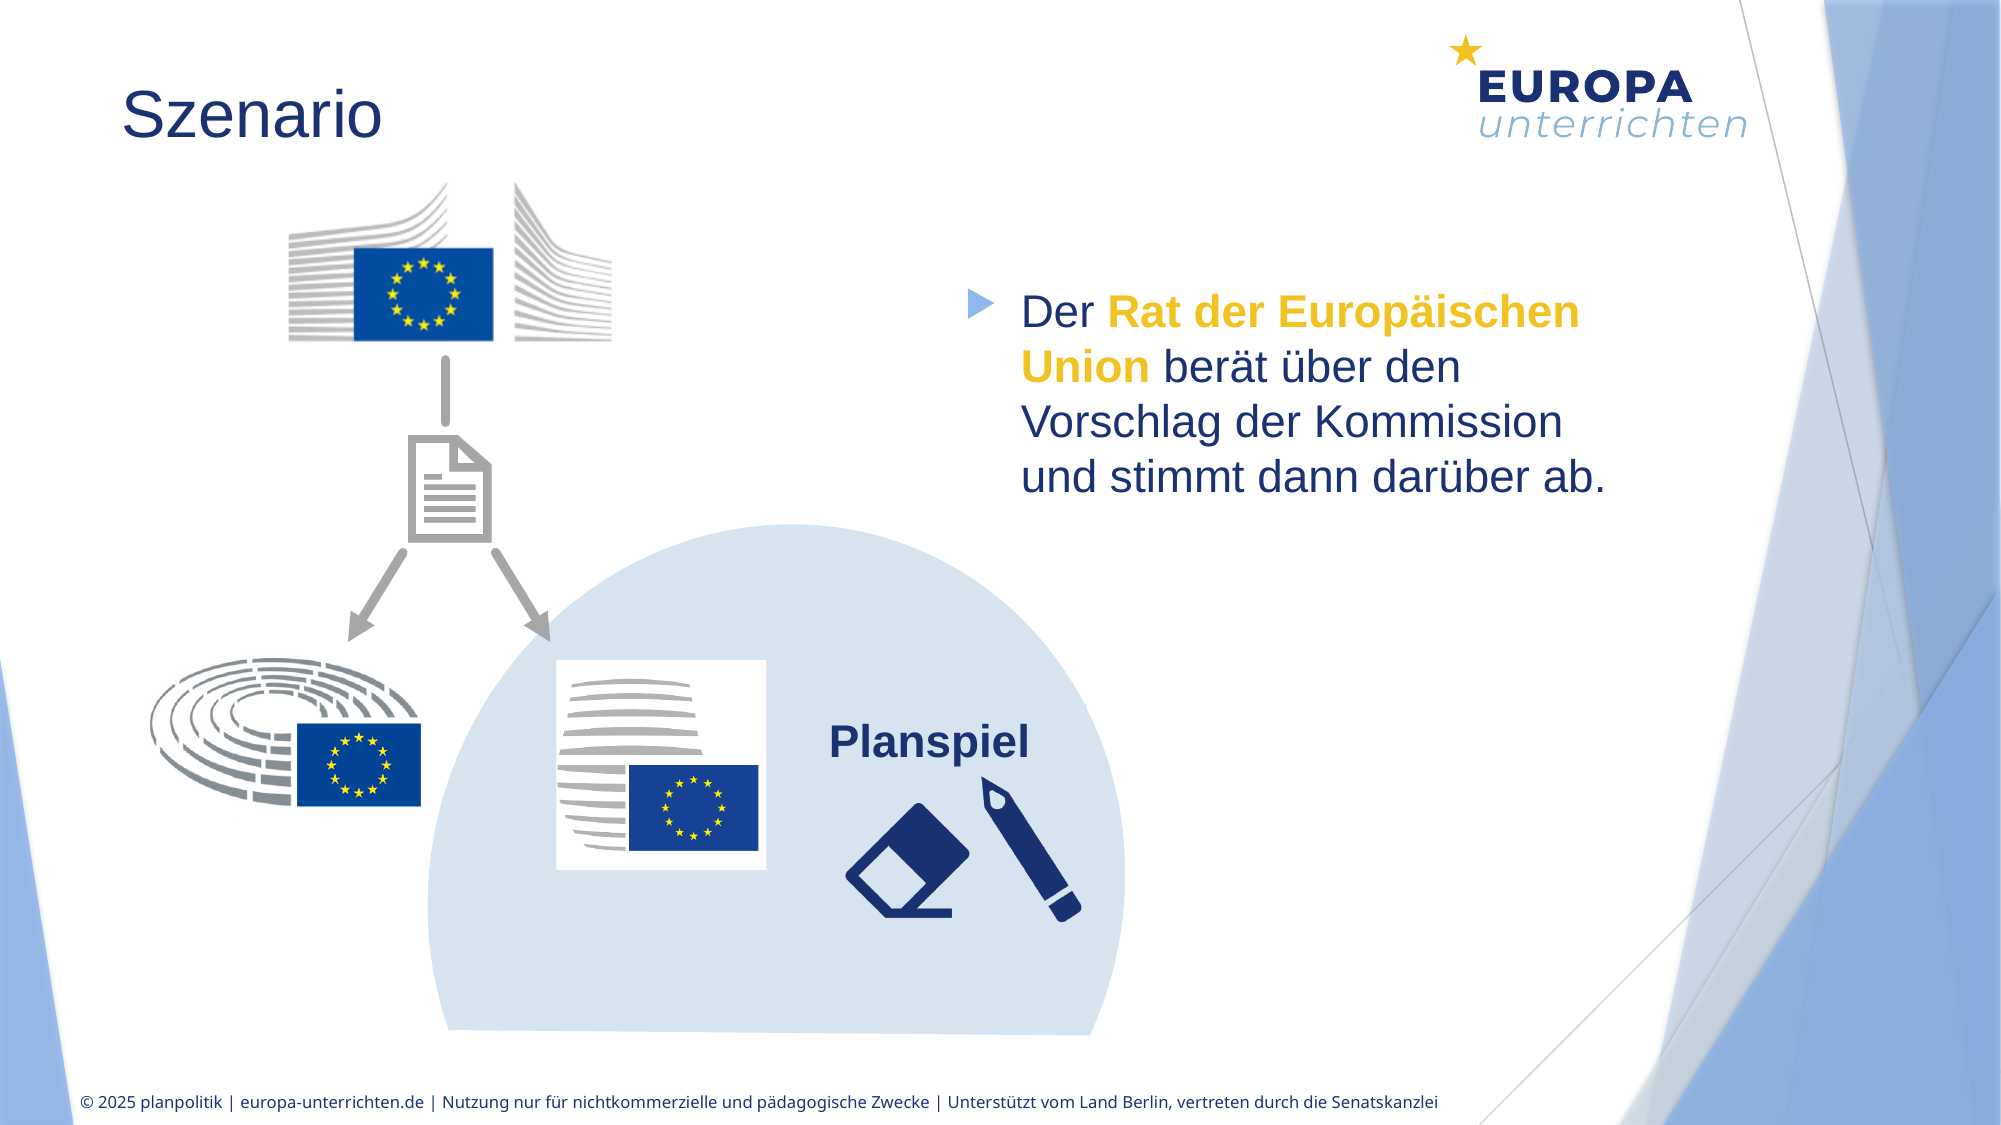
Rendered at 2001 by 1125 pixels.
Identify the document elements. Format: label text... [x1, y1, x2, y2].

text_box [347, 552, 404, 643]
picture [555, 659, 767, 871]
picture [82, 644, 438, 818]
text_box Planspiel [814, 703, 949, 774]
picture [832, 775, 1105, 940]
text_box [495, 552, 551, 643]
picture [1418, 0, 1777, 179]
picture [384, 423, 514, 554]
text_box Der Rat der Europäischen Union berät über den Vorschlag der Kommission und stimmt dann darüber ab. [949, 274, 1652, 894]
picture [288, 181, 623, 355]
list Szenario [106, 63, 1473, 172]
text_box [426, 522, 1127, 1038]
